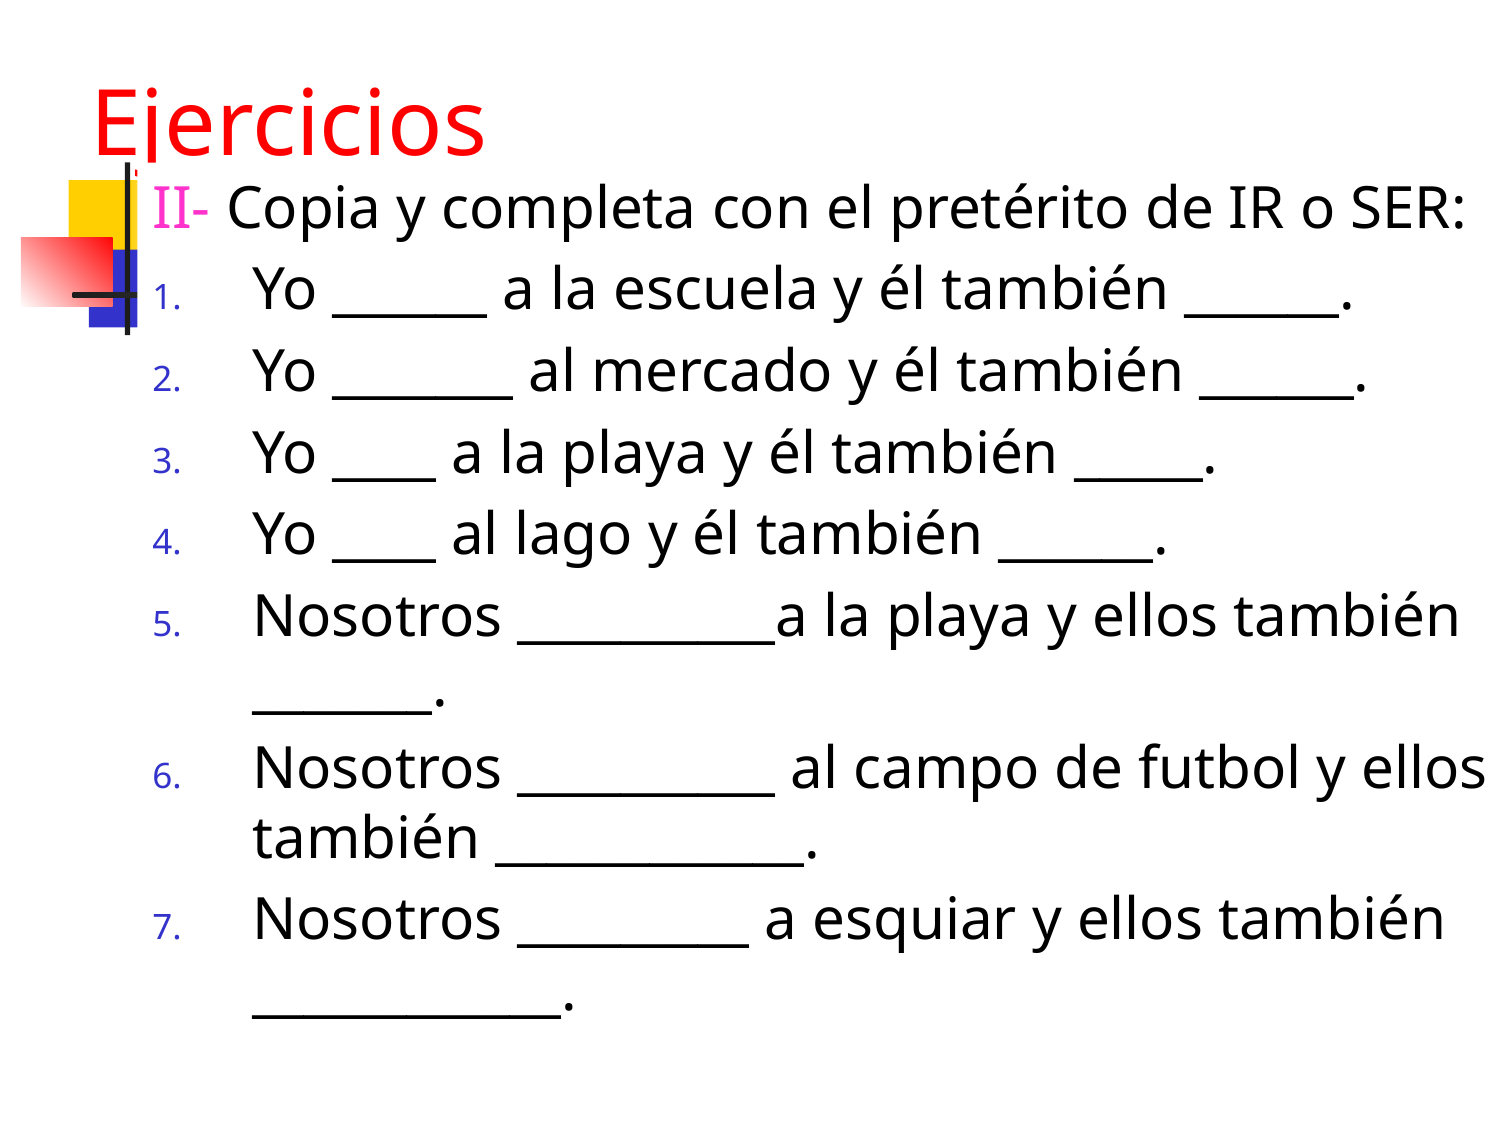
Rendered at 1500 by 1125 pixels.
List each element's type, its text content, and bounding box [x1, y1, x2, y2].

list II- Copia y completa con el pretérito de IR o SER: Yo ______ a la escuela y él también ______. Yo _______ al mercado y él también ______. Yo ____ a la playa y él también _____. Yo ____ al lago y él también ______. Nosotros __________a la playa y ellos también _______. Nosotros __________ al campo de futbol y ellos también ____________. Nosotros _________ a esquiar y ellos también ____________. [137, 162, 1500, 1125]
title Ejercicios [75, 50, 1384, 182]
